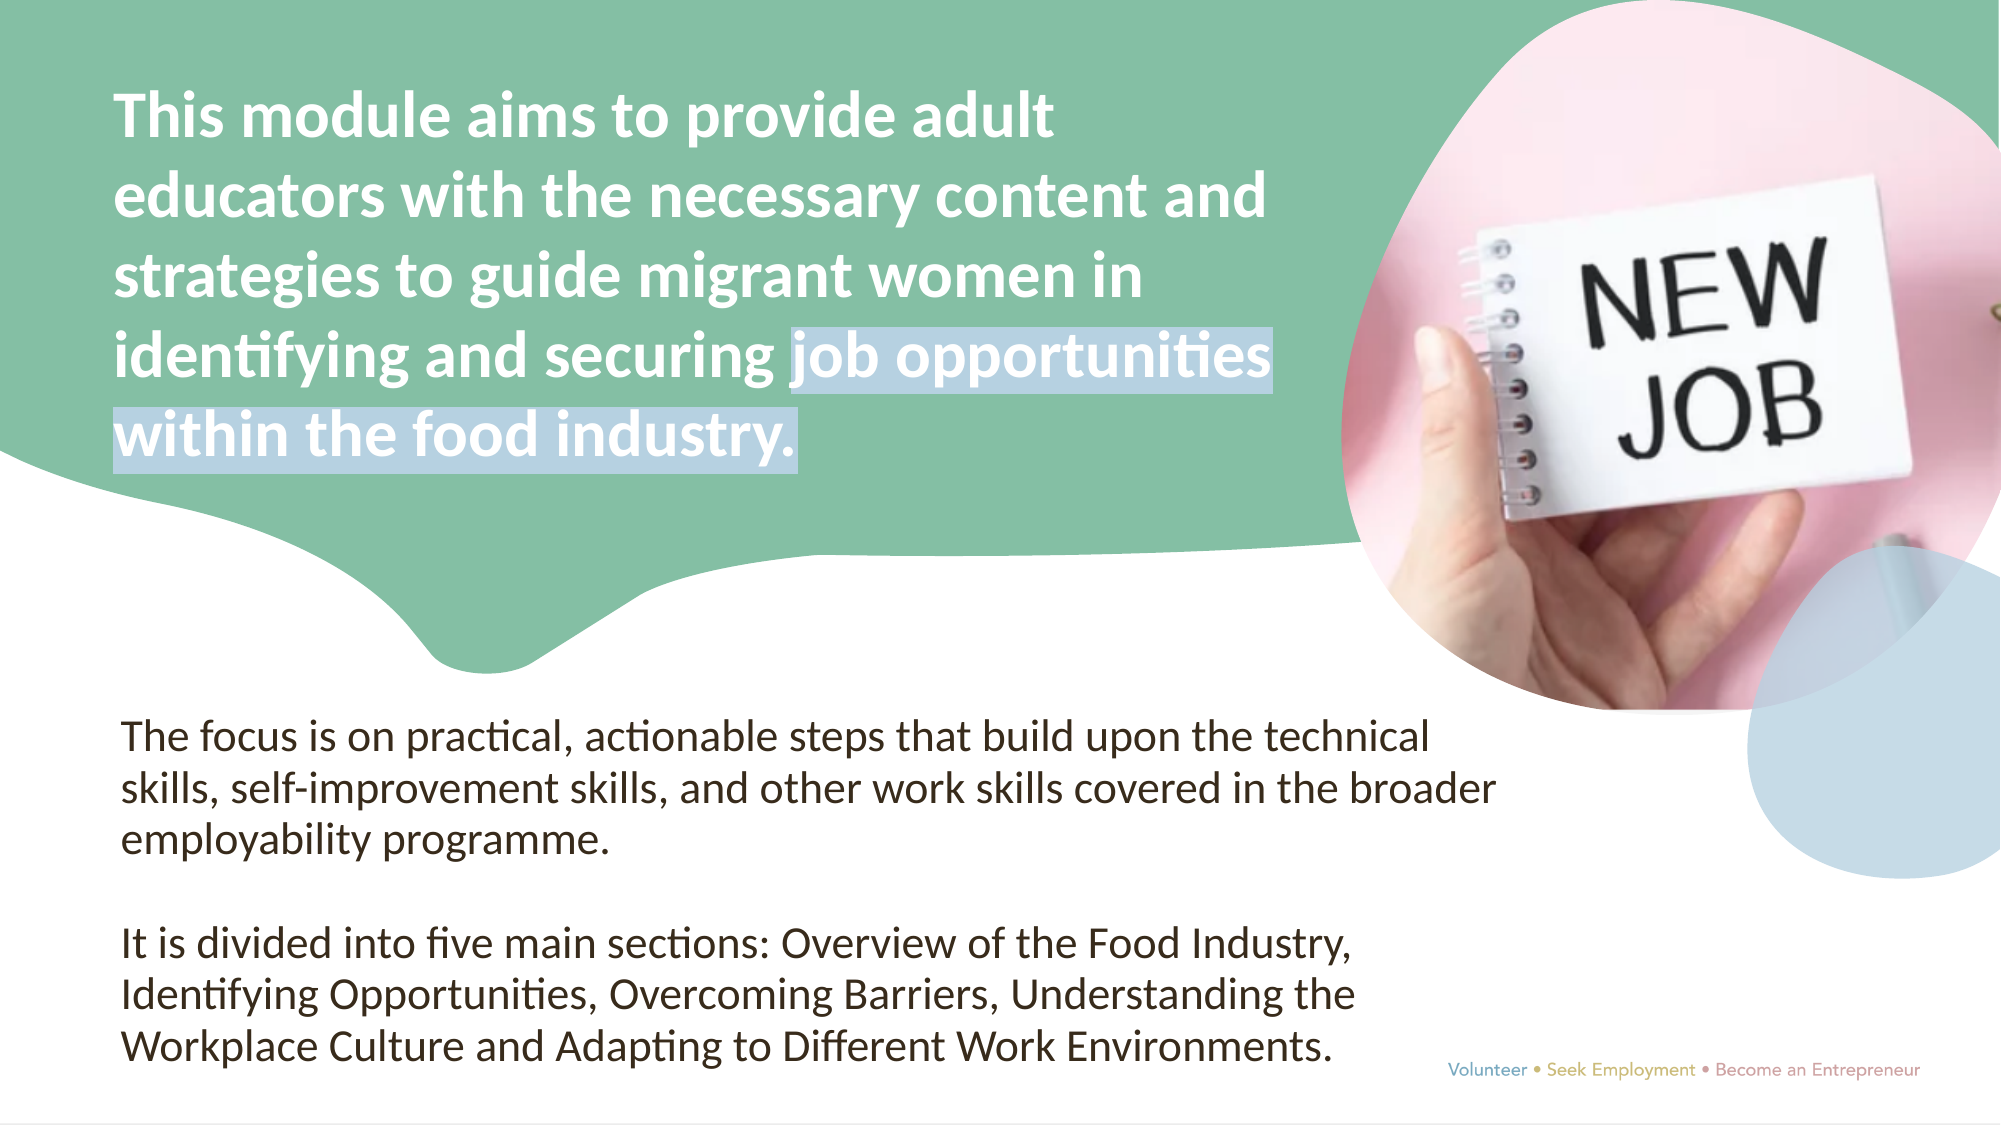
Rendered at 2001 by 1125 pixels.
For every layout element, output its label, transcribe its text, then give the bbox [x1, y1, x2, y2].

text_box [1682, 0, 2000, 149]
text_box This module aims to provide adult educators with the necessary content and strategies to guide migrant women in identifying and securing job opportunities within the food industry. [98, 63, 1340, 386]
text_box [1341, 0, 2000, 716]
text_box The focus is on practical, actionable steps that build upon the technical skills, self-improvement skills, and other work skills covered in the broader employability programme. It is divided into five main sections: Overview of the Food Industry, Identifying Opportunities, Overcoming Barriers, Understanding the Workplace Culture and Adapting to Different Work Environments. [105, 701, 1556, 1016]
picture [1418, 1046, 1971, 1103]
text_box [0, 0, 1635, 675]
text_box [1747, 545, 2000, 879]
